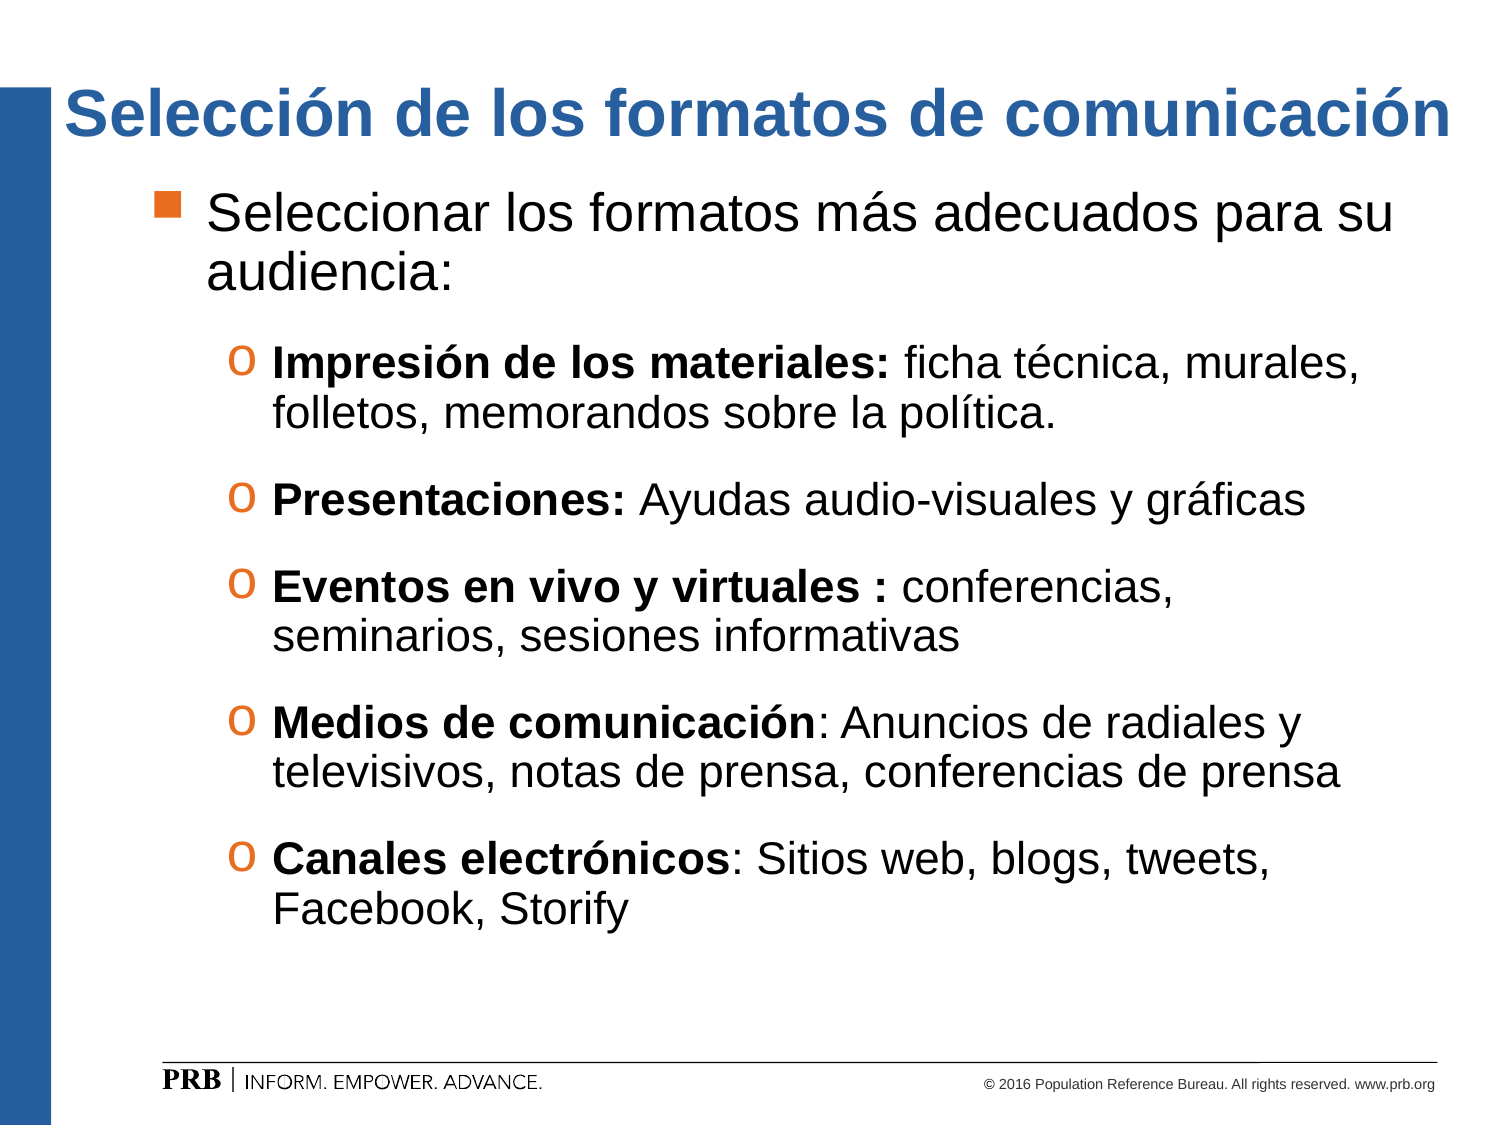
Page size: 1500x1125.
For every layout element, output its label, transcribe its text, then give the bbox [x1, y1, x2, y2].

title Selección de los formatos de comunicación [50, 62, 1475, 178]
list Seleccionar los formatos más adecuados para su audiencia: Impresión de los materiales: ficha técnica, murales, folletos, memorandos sobre la política. Presentaciones: Ayudas audio-visuales y gráficas Eventos en vivo y virtuales : conferencias, seminarios, sesiones informativas Medios de comunicación: Anuncios de radiales y televisivos, notas de prensa, conferencias de prensa Canales electrónicos: Sitios web, blogs, tweets, Facebook, Storify [135, 177, 1418, 1000]
